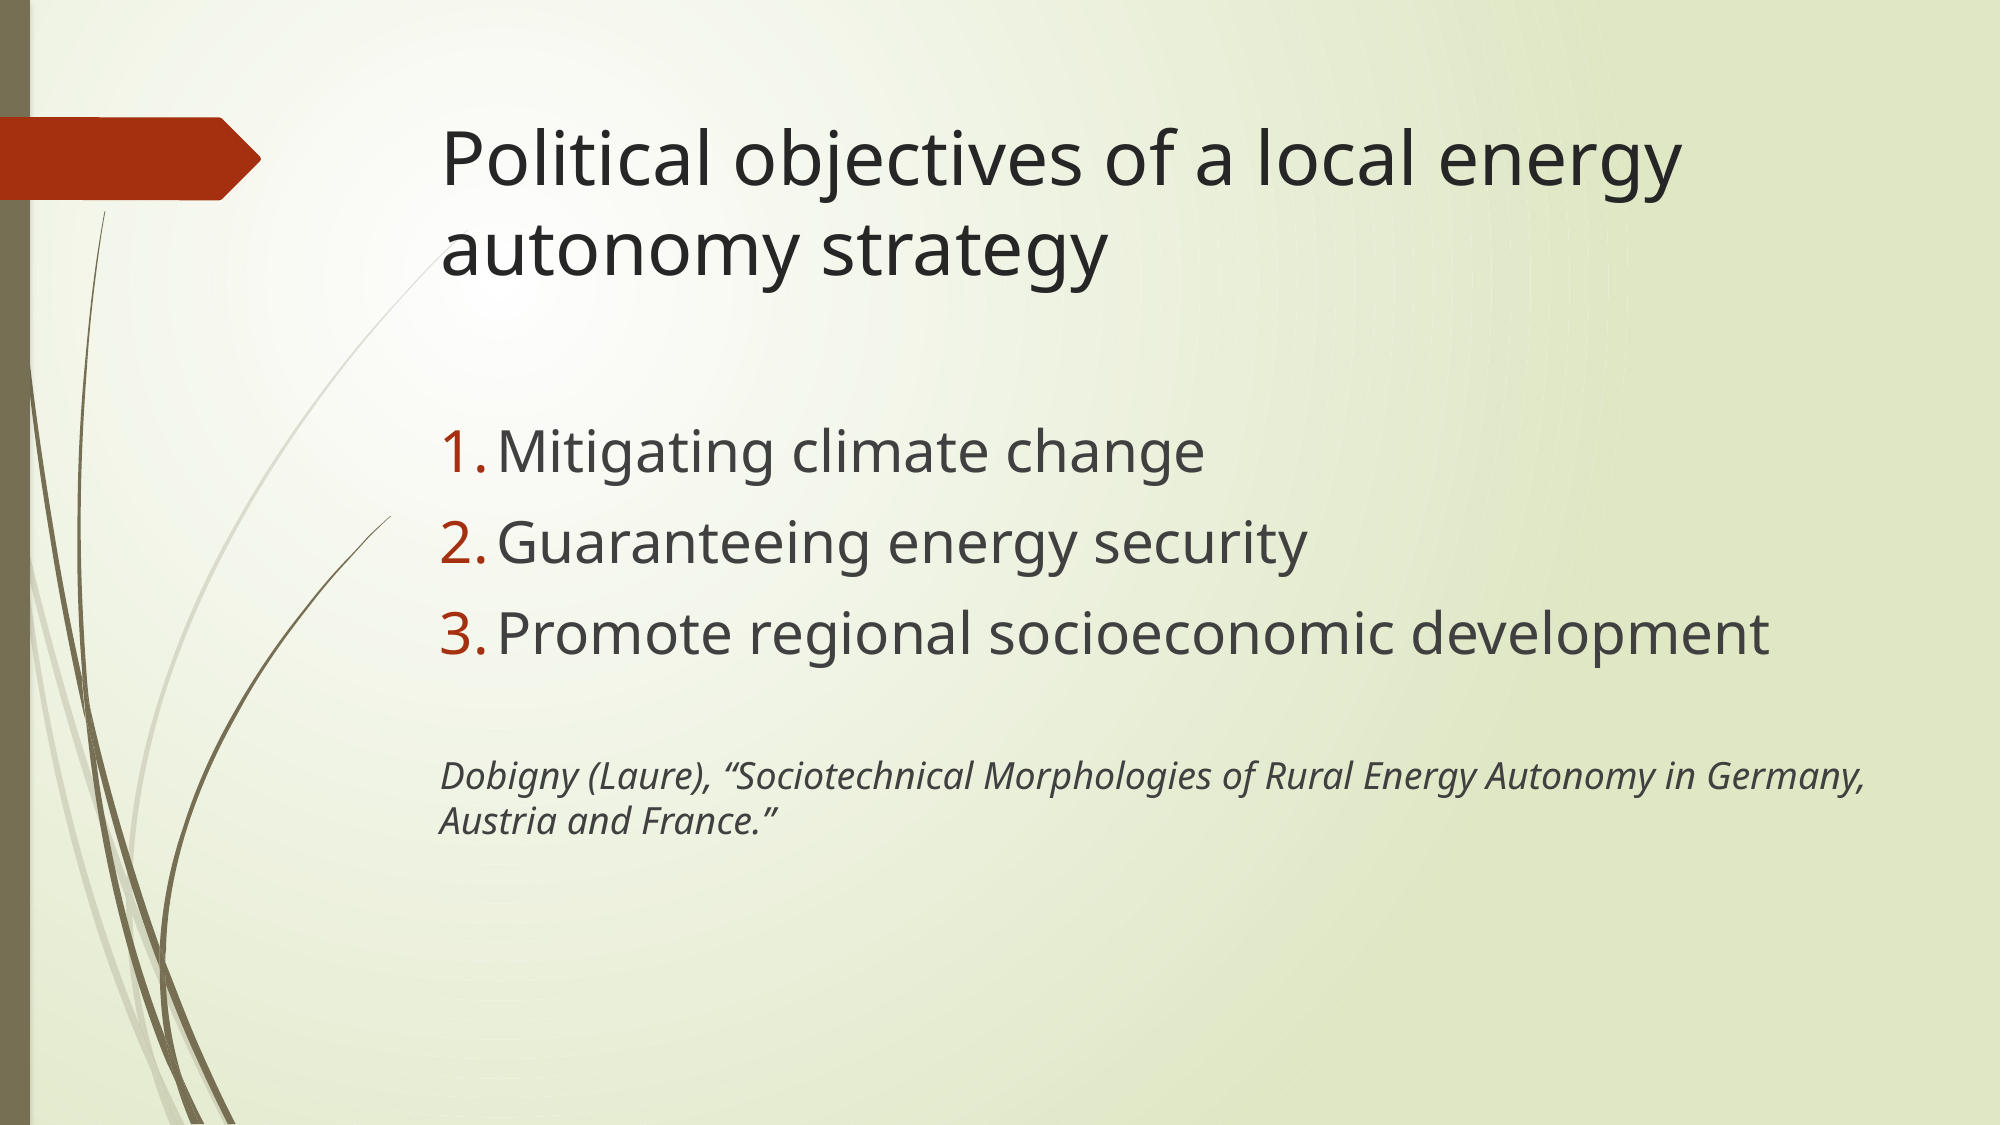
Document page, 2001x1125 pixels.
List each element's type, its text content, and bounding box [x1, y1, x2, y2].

list Mitigating climate change Guaranteeing energy security Promote regional socioeconomic development Dobigny (Laure), “Sociotechnical Morphologies of Rural Energy Autonomy in Germany, Austria and France.” [424, 407, 1888, 970]
title Political objectives of a local energy autonomy strategy [425, 102, 1888, 313]
